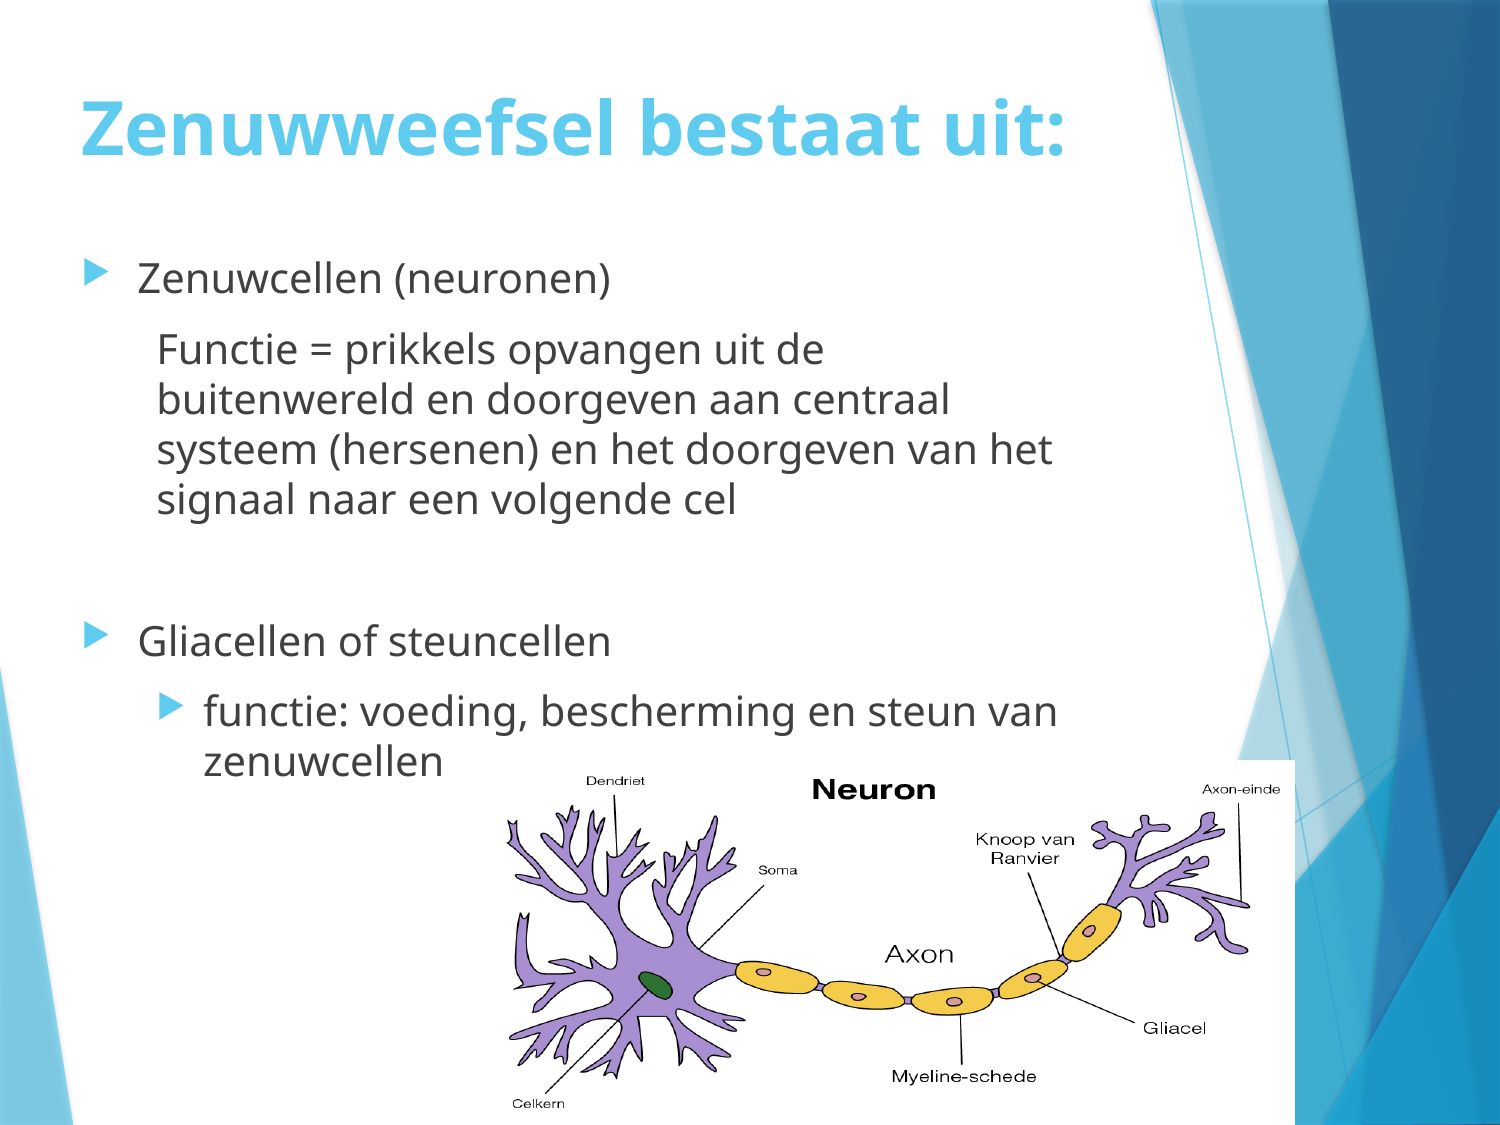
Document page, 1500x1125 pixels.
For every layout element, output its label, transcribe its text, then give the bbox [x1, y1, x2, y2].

title Zenuwweefsel bestaat uit: [66, 72, 1108, 244]
picture [472, 759, 1296, 1125]
list Zenuwcellen (neuronen) Functie = prikkels opvangen uit de buitenwereld en doorgeven aan centraal systeem (hersenen) en het doorgeven van het signaal naar een volgende cel Gliacellen of steuncellen functie: voeding, bescherming en steun van zenuwcellen [66, 244, 1108, 881]
